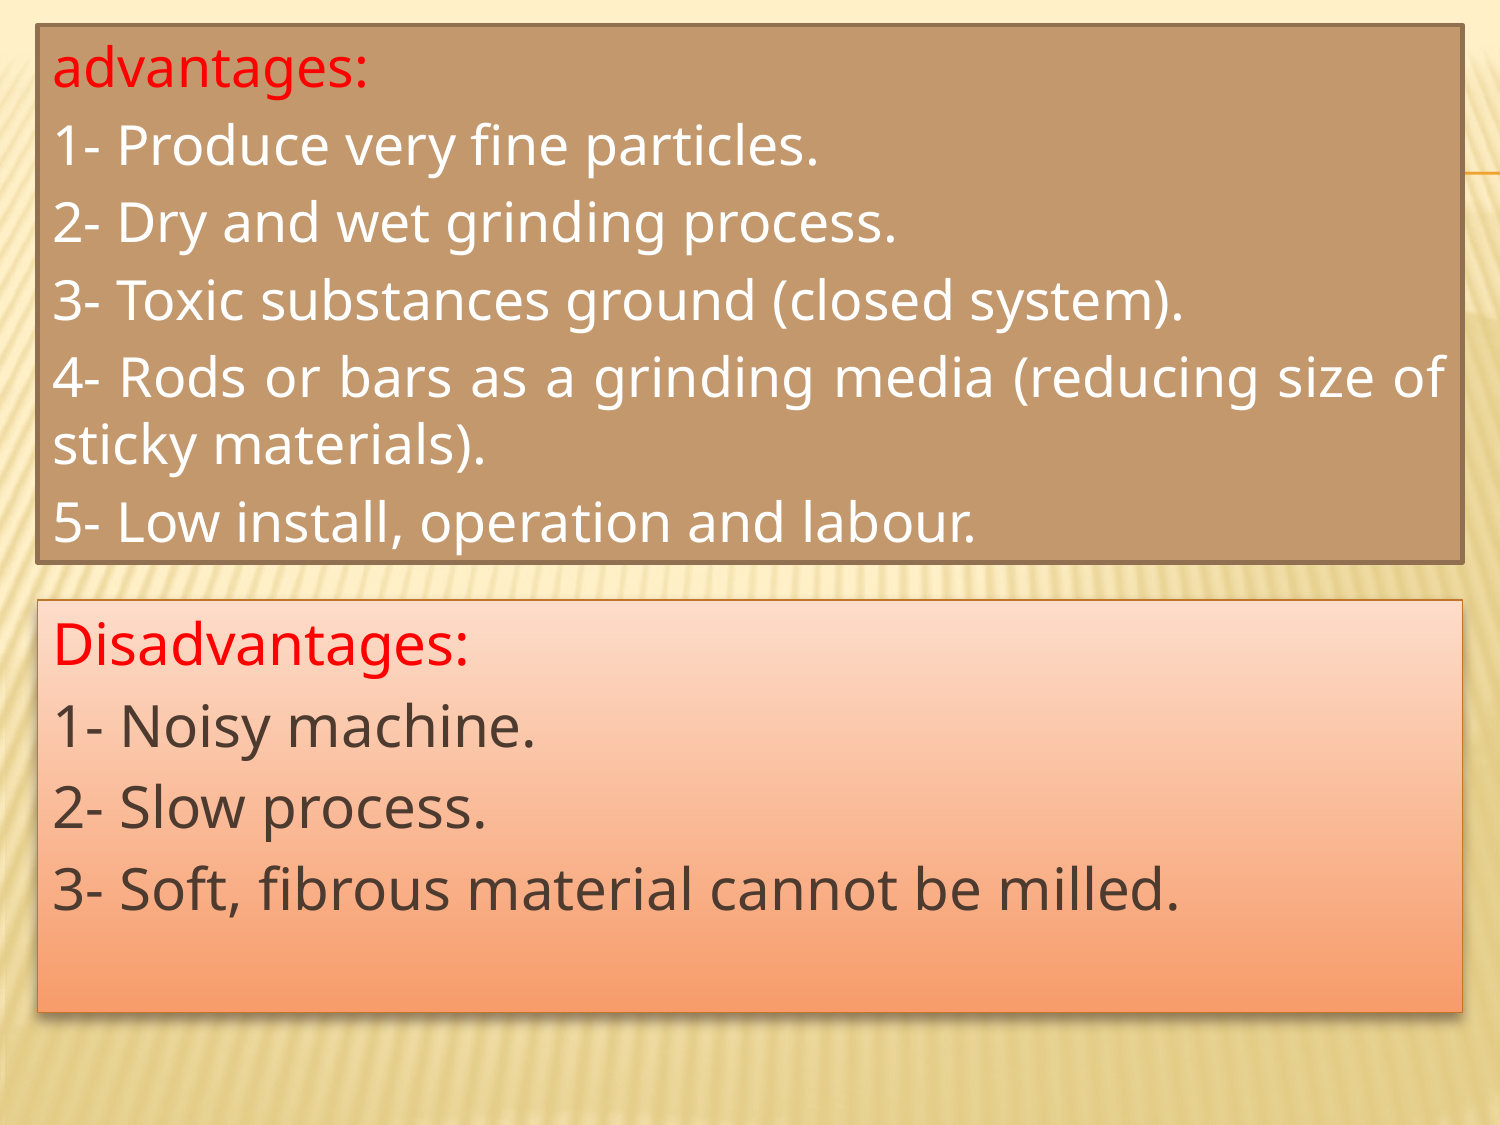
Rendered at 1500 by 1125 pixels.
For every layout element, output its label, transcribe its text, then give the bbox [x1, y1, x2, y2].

text_box Disadvantages: 1- Noisy machine. 2- Slow process. 3- Soft, fibrous material cannot be milled. [37, 599, 1463, 1013]
list advantages: 1- Produce very fine particles. 2- Dry and wet grinding process. 3- Toxic substances ground (closed system). 4- Rods or bars as a grinding media (reducing size of sticky materials). 5- Low install, operation and labour. [35, 23, 1465, 565]
